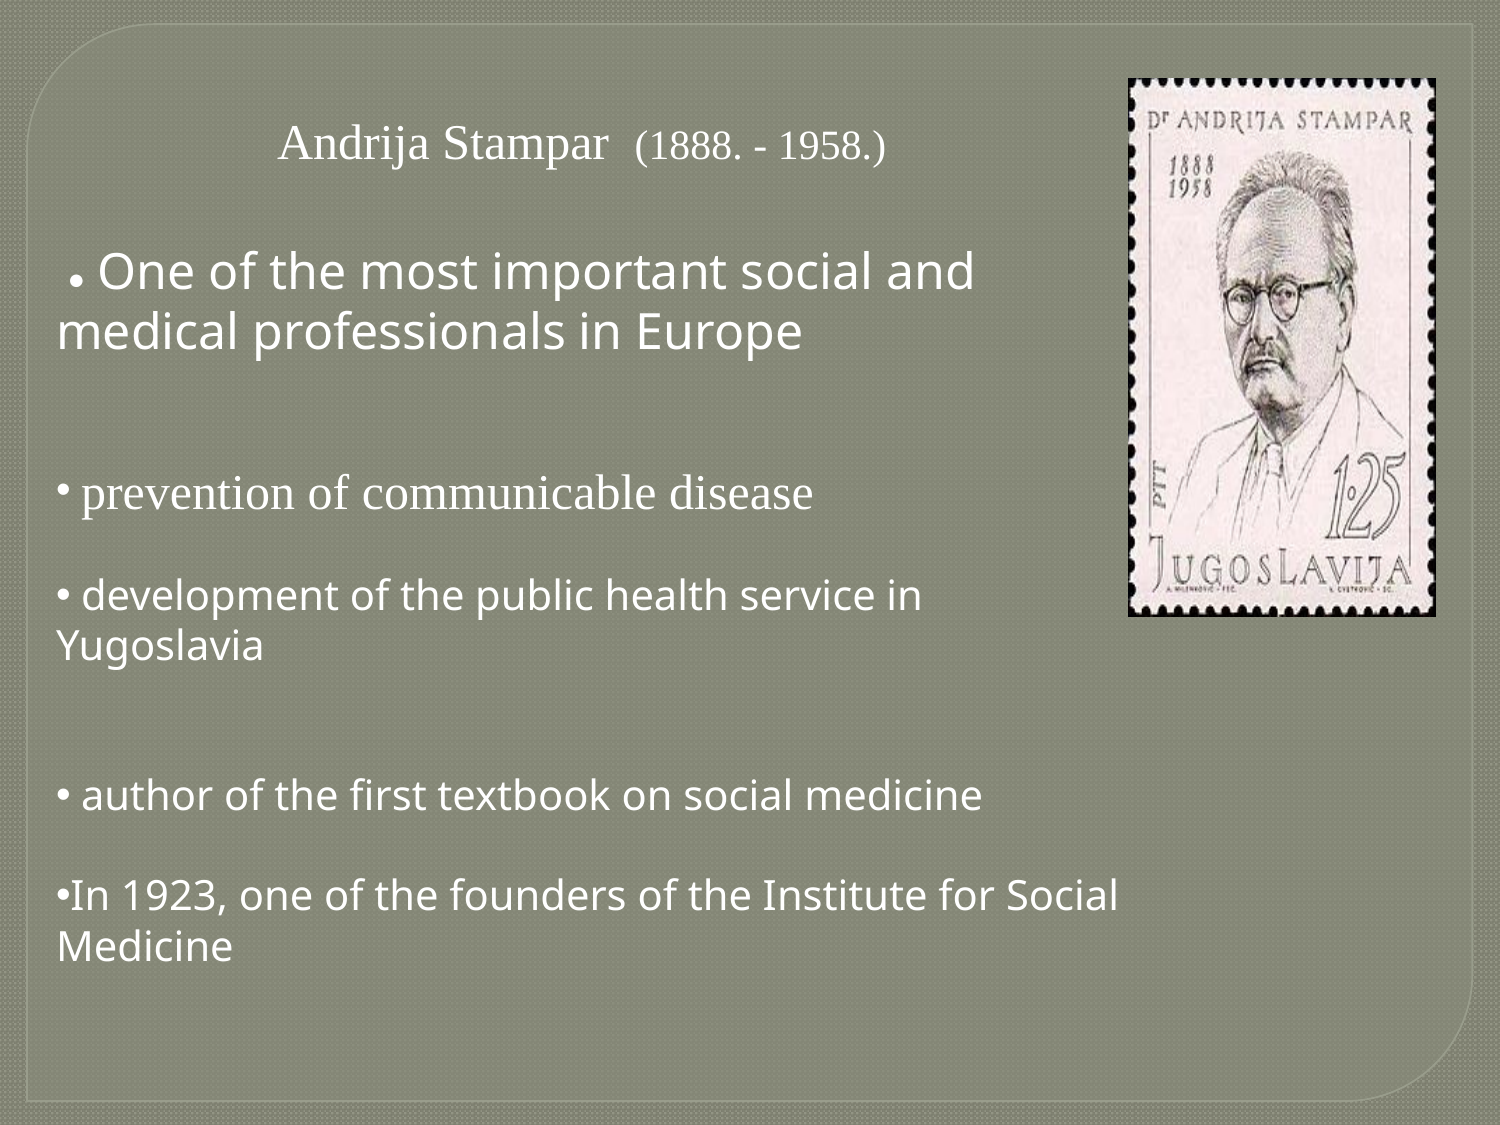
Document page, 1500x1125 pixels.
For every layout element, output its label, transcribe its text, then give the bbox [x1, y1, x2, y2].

text_box Аndrija Stampar (1888. - 1958.) [58, 101, 1093, 177]
text_box ● One of the most important social and medical professionals in Europe prevention of communicable disease development of the public health service in Yugoslavia author of the first textbook on social medicine In 1923, one of the founders of the Institute for Social Medicine [41, 231, 1140, 1032]
picture [1127, 77, 1436, 617]
